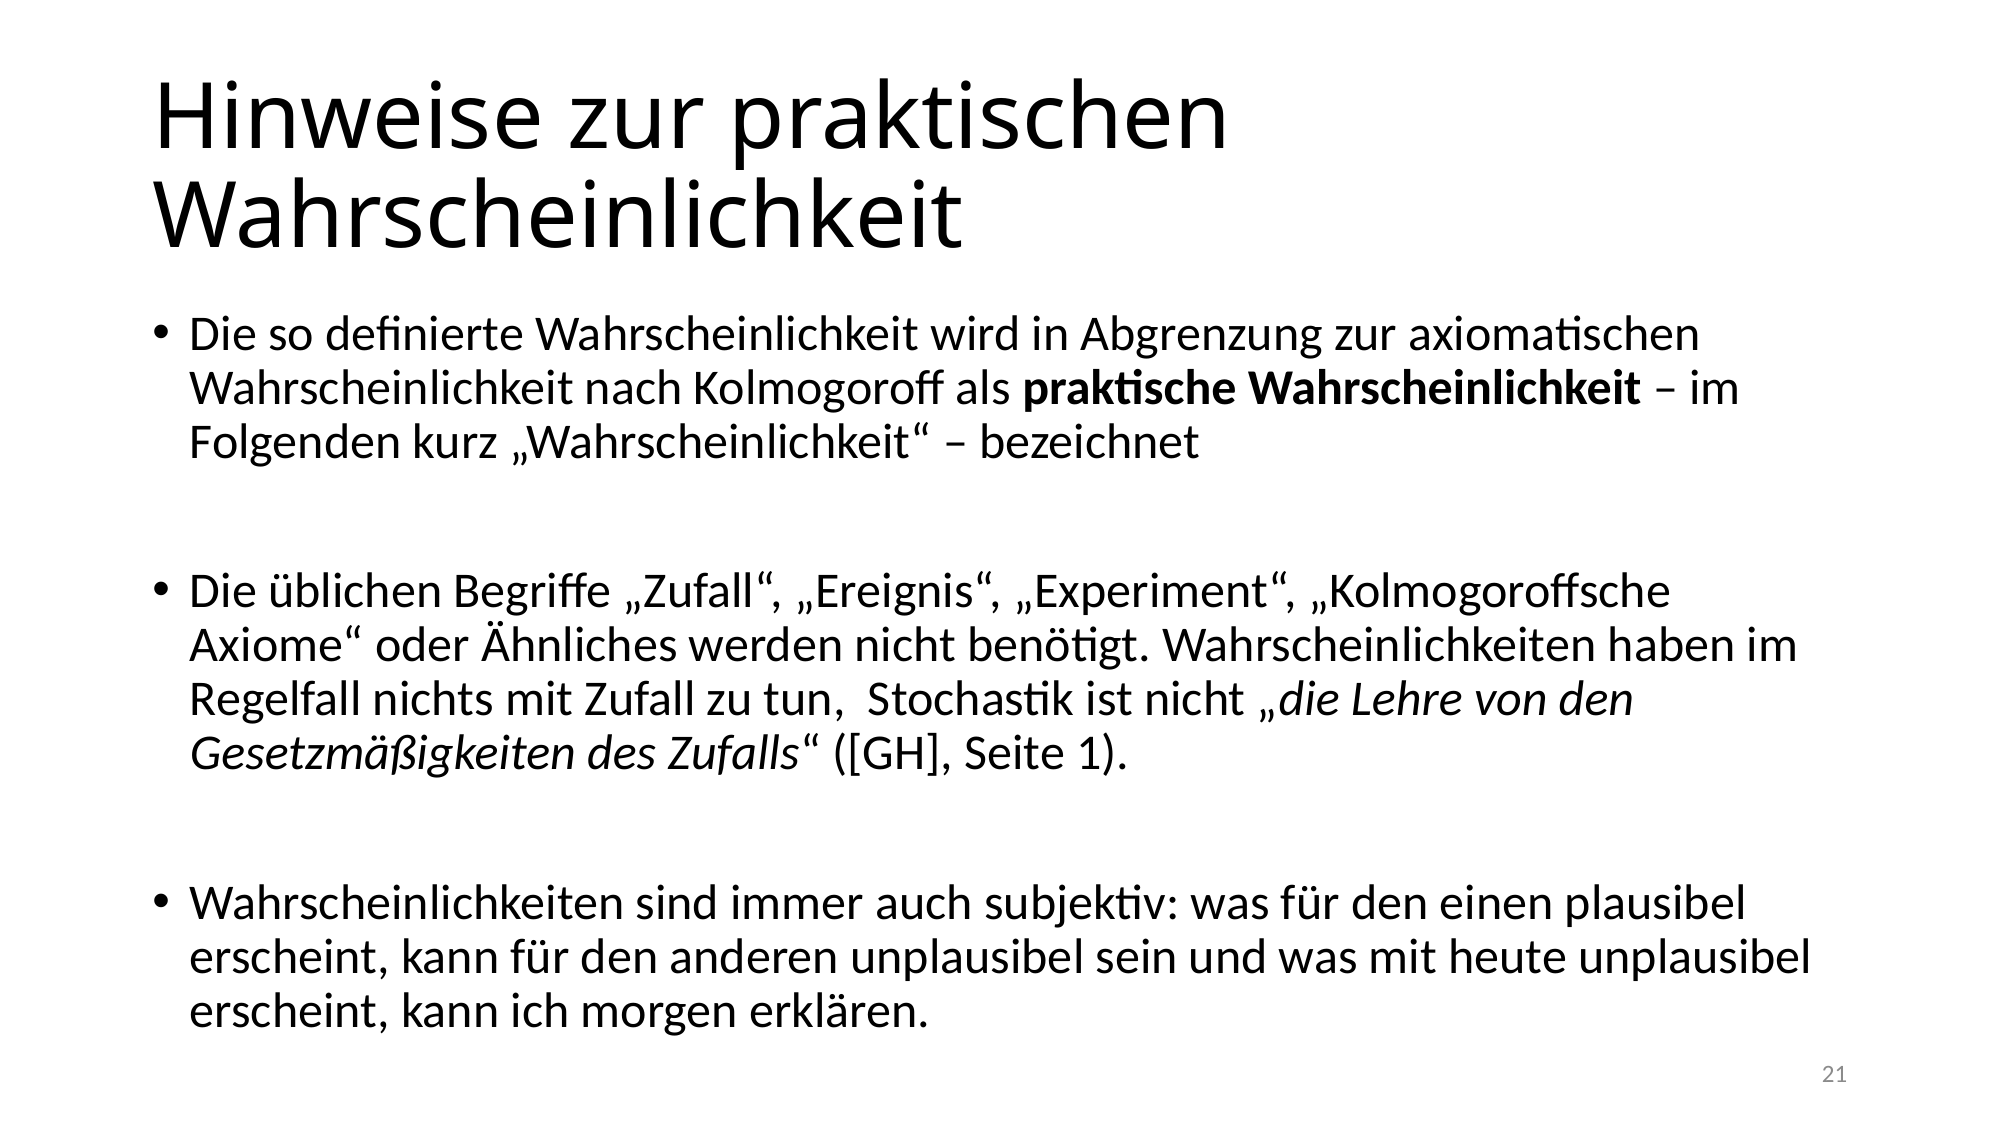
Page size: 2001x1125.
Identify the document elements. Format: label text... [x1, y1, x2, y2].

list Die so definierte Wahrscheinlichkeit wird in Abgrenzung zur axiomatischen Wahrscheinlichkeit nach Kolmogoroff als praktische Wahrscheinlichkeit – im Folgenden kurz „Wahrscheinlichkeit“ – bezeichnet Die üblichen Begriffe „Zufall“, „Ereignis“, „Experiment“, „Kolmogoroffsche Axiome“ oder Ähnliches werden nicht benötigt. Wahrscheinlichkeiten haben im Regelfall nichts mit Zufall zu tun, Stochastik ist nicht „die Lehre von den Gesetzmäßigkeiten des Zufalls“ ([GH], Seite 1). Wahrscheinlichkeiten sind immer auch subjektiv: was für den einen plausibel erscheint, kann für den anderen unplausibel sein und was mit heute unplausibel erscheint, kann ich morgen erklären. [137, 299, 1863, 1014]
slide_number 21 [1412, 1042, 1863, 1103]
title Hinweise zur praktischen Wahrscheinlichkeit [137, 59, 1863, 278]
